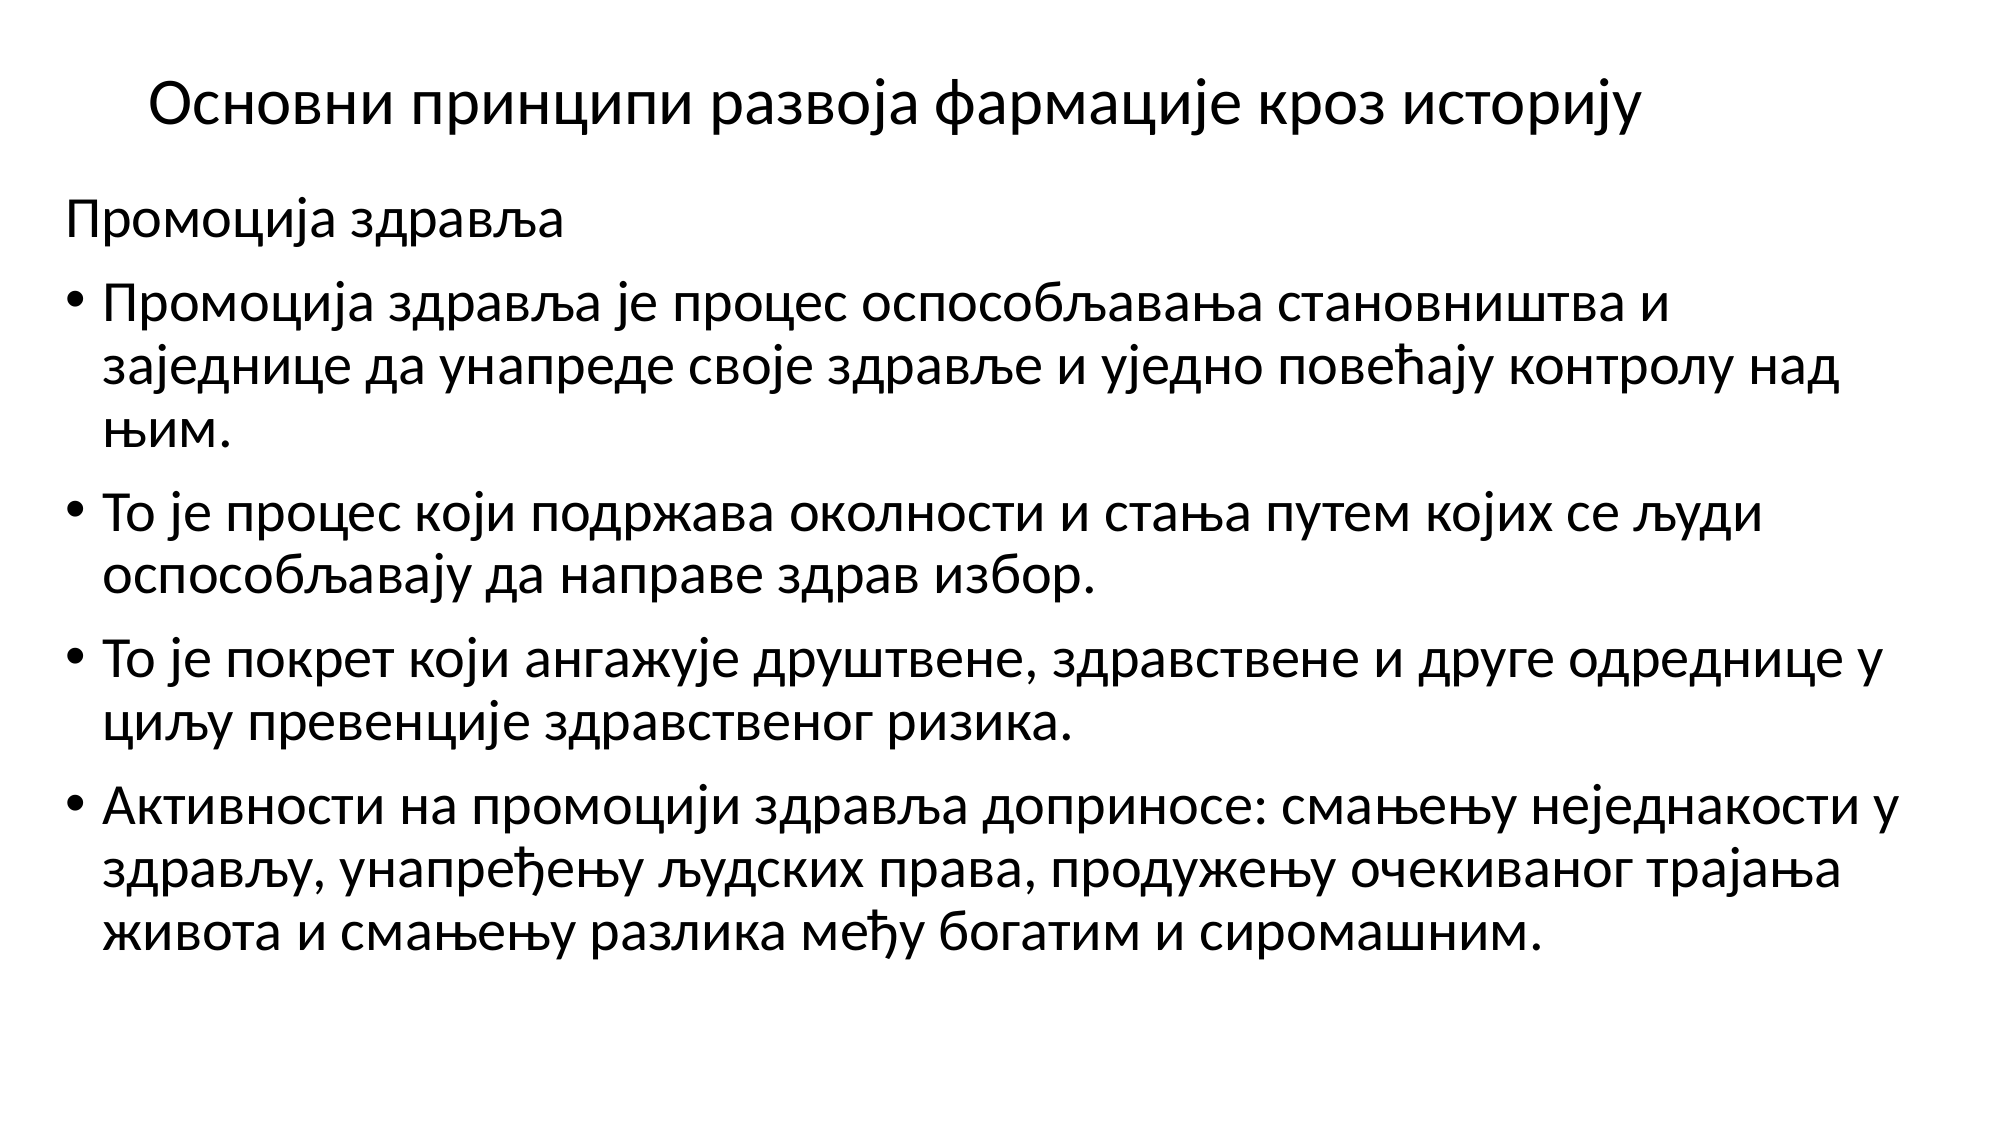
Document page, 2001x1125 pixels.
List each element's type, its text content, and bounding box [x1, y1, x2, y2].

title Основни принципи развоја фармације кроз историју [133, 0, 1859, 179]
list Промоција здравља Промоција здравља је процес оспособљавања становништва и заједнице да унапреде своје здравље и уједно повећају контролу над њим. То је процес који подржава околности и стања путем којих се људи оспособљавају да направе здрав избор. То је покрет који ангажује друштвене, здравствене и друге одреднице у циљу превенције здравственог ризика. Активности на промоцији здравља доприносе: смањењу неједнакости у здрављу, унапређењу људских права, продужењу очекиваног трајања живота и смањењу разлика међу богатим и сиромашним. [50, 179, 1928, 1080]
